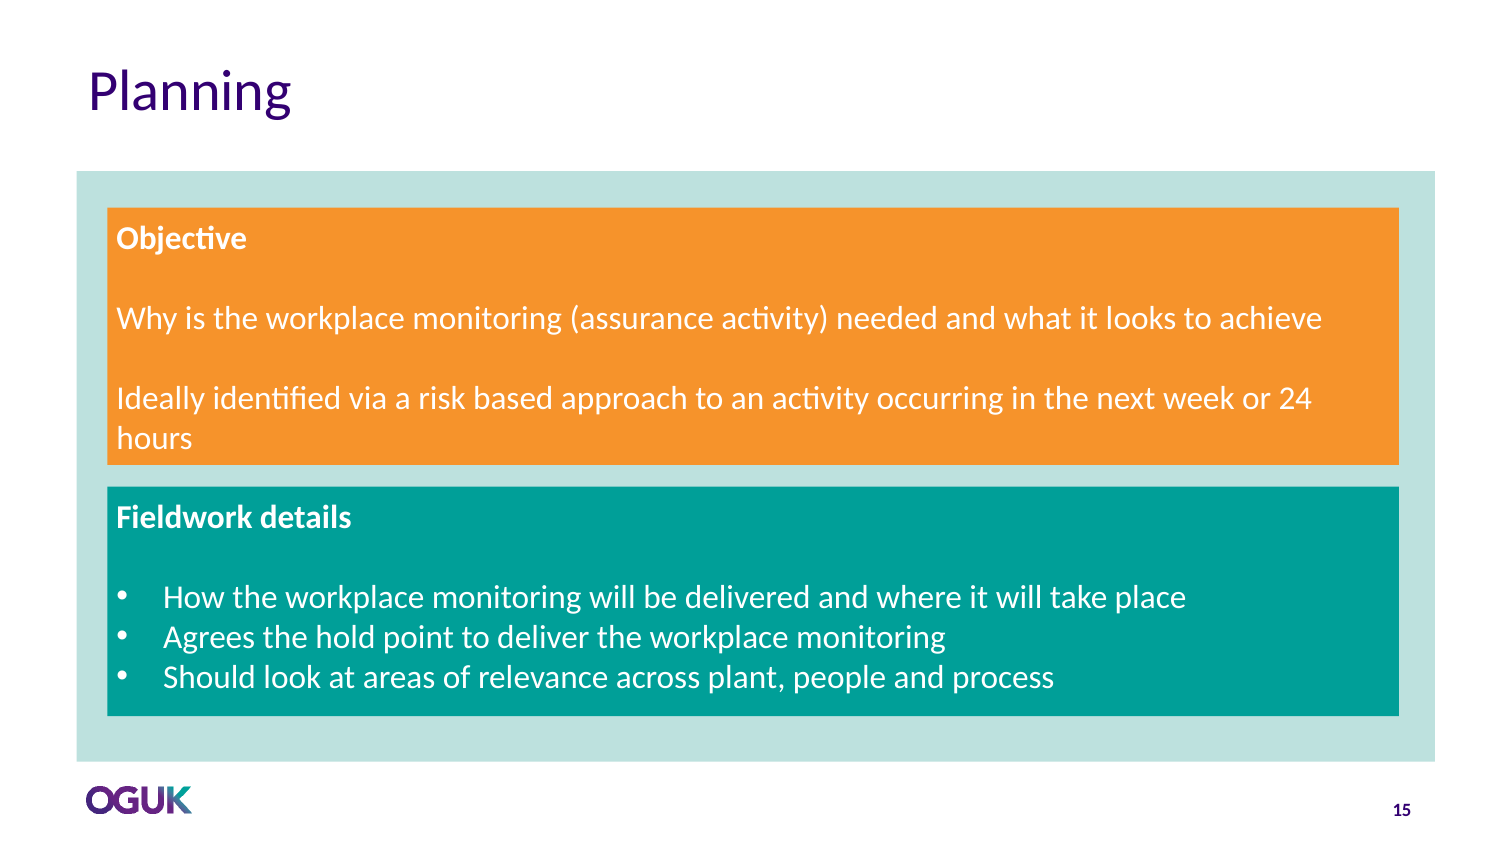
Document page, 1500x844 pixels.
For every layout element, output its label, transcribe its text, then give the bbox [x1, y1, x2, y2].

text_box Fieldwork details How the workplace monitoring will be delivered and where it will take place Agrees the hold point to deliver the workplace monitoring Should look at areas of relevance across plant, people and process [106, 486, 1400, 717]
text_box [76, 170, 1436, 763]
picture [76, 778, 200, 822]
slide_number 15 [1352, 800, 1412, 818]
title Planning [88, 38, 1412, 145]
text_box Objective Why is the workplace monitoring (assurance activity) needed and what it looks to achieve Ideally identified via a risk based approach to an activity occurring in the next week or 24 hours [106, 207, 1400, 466]
